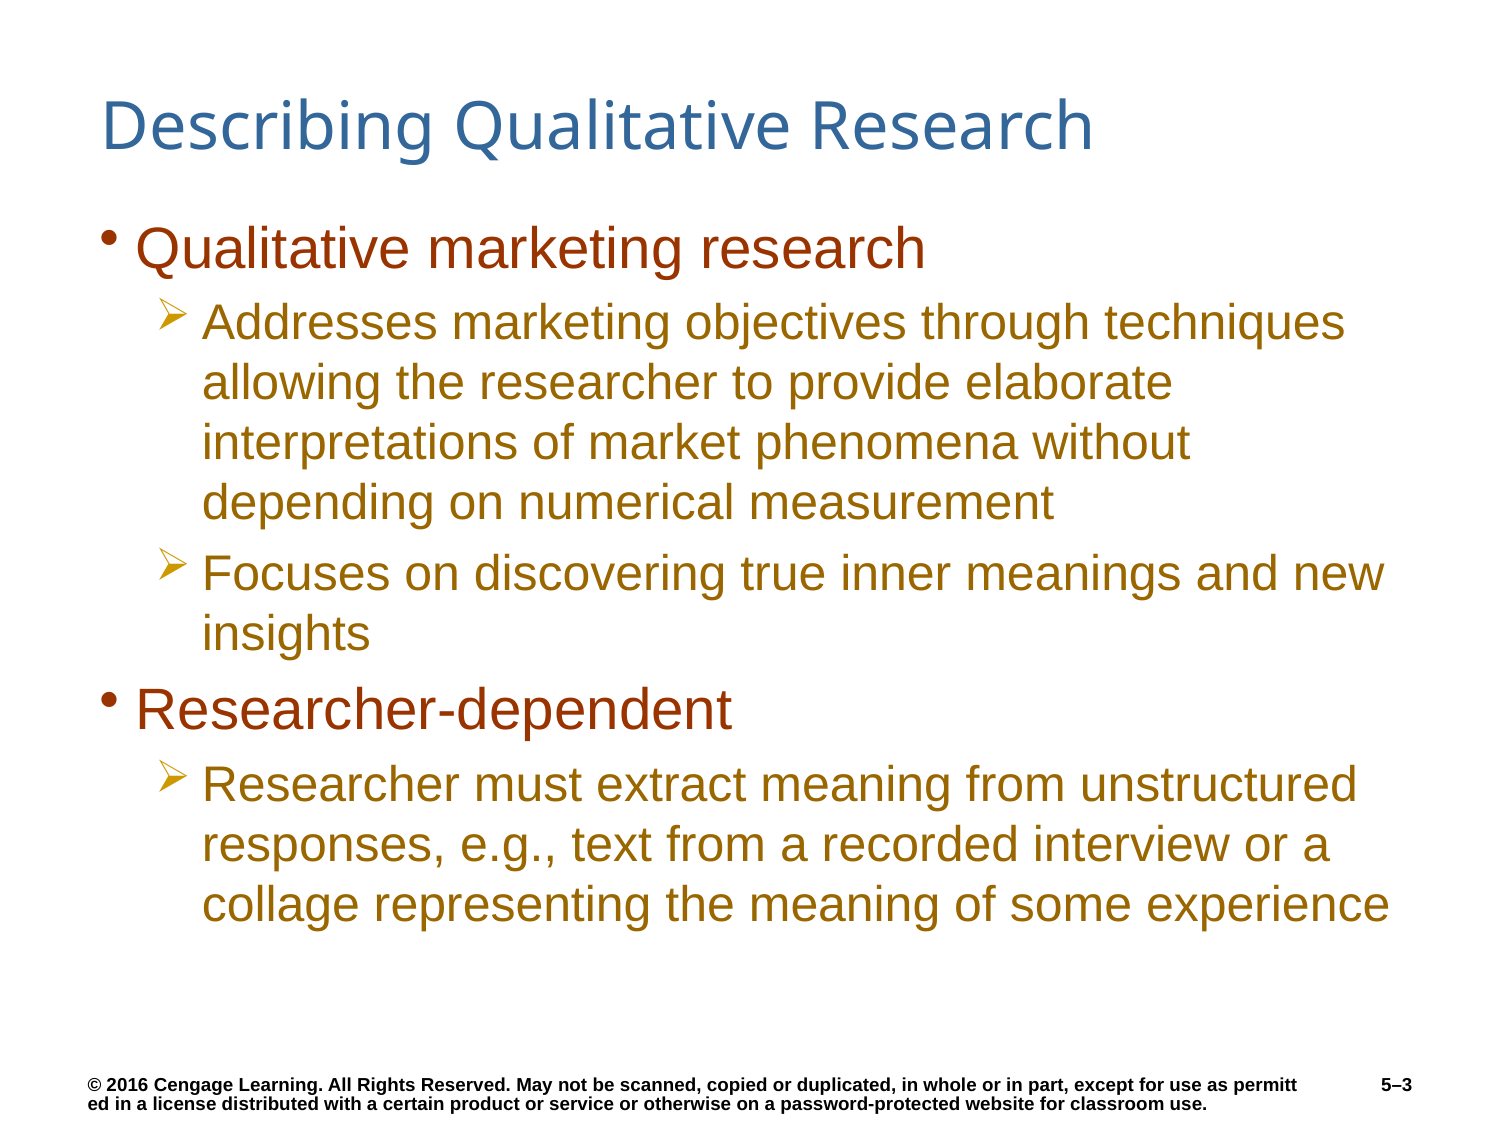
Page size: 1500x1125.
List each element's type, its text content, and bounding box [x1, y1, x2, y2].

list Qualitative marketing research Addresses marketing objectives through techniques allowing the researcher to provide elaborate interpretations of market phenomena without depending on numerical measurement Focuses on discovering true inner meanings and new insights Researcher-dependent Researcher must extract meaning from unstructured responses, e.g., text from a recorded interview or a collage representing the meaning of some experience [84, 202, 1414, 1013]
slide_number 5–3 [1050, 1042, 1413, 1103]
footer © 2016 Cengage Learning. All Rights Reserved. May not be scanned, copied or duplicated, in whole or in part, except for use as permitted in a license distributed with a certain product or service or otherwise on a password-protected website for classroom use. [87, 1057, 1050, 1103]
title Describing Qualitative Research [85, 75, 1411, 171]
